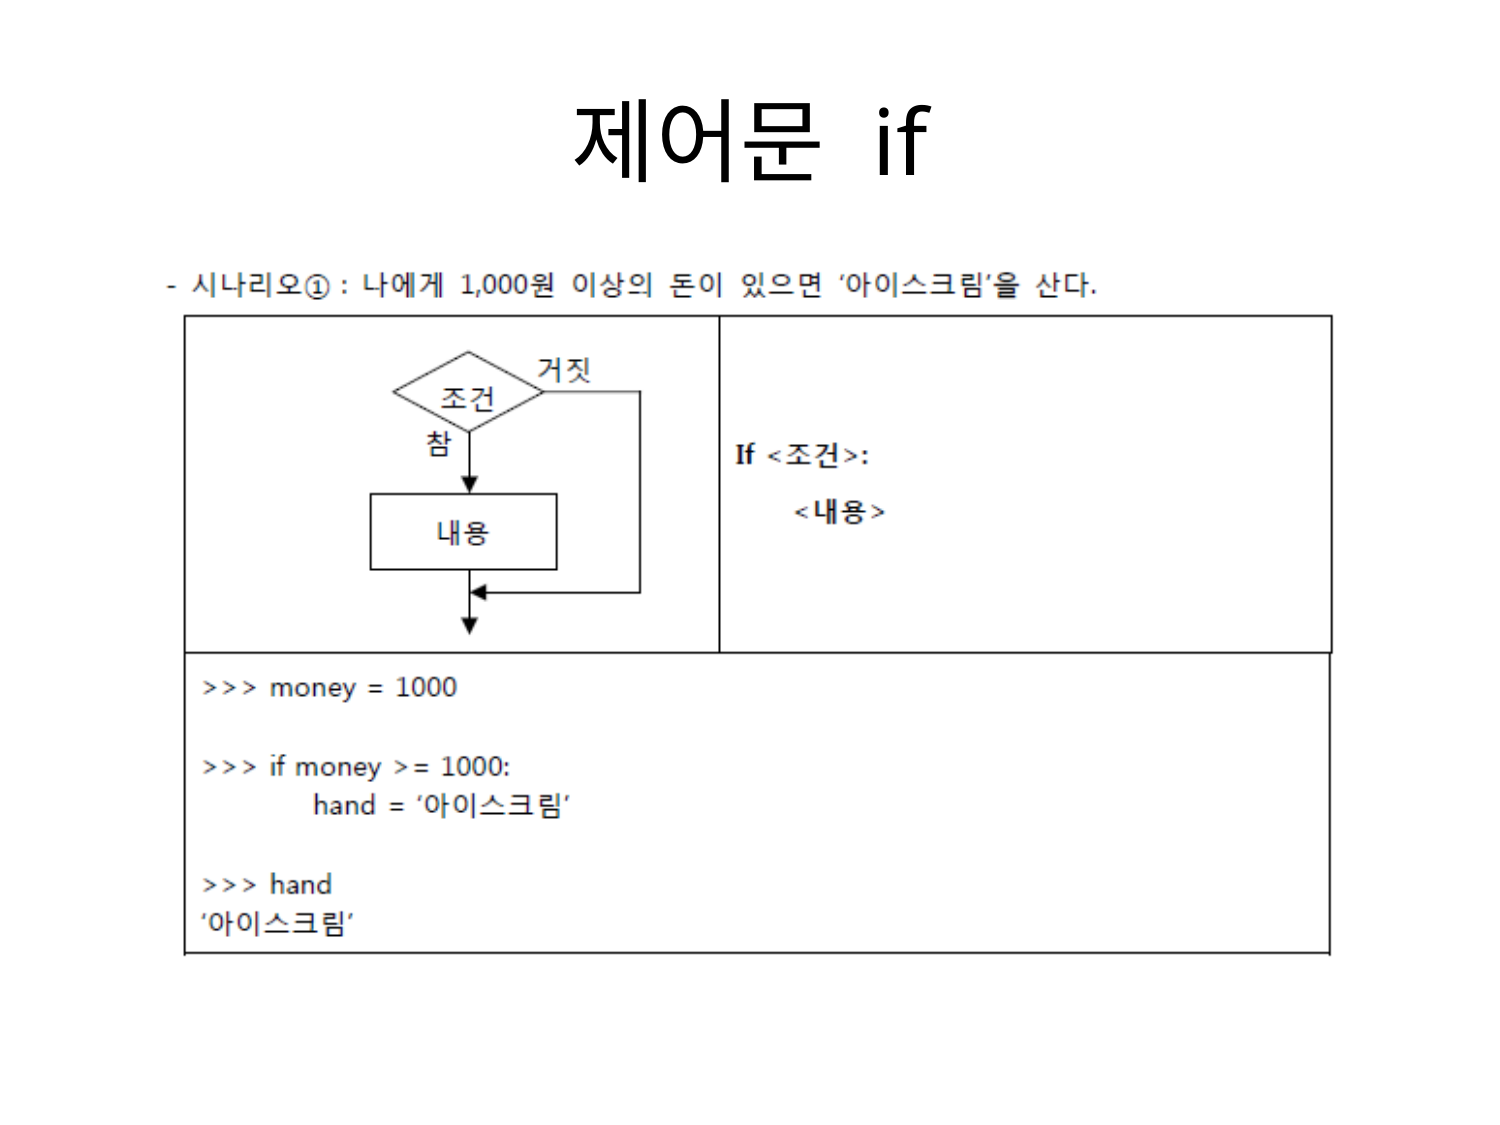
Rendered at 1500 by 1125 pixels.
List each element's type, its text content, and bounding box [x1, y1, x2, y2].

picture [159, 266, 1339, 965]
title 제어문 if [75, 45, 1425, 233]
